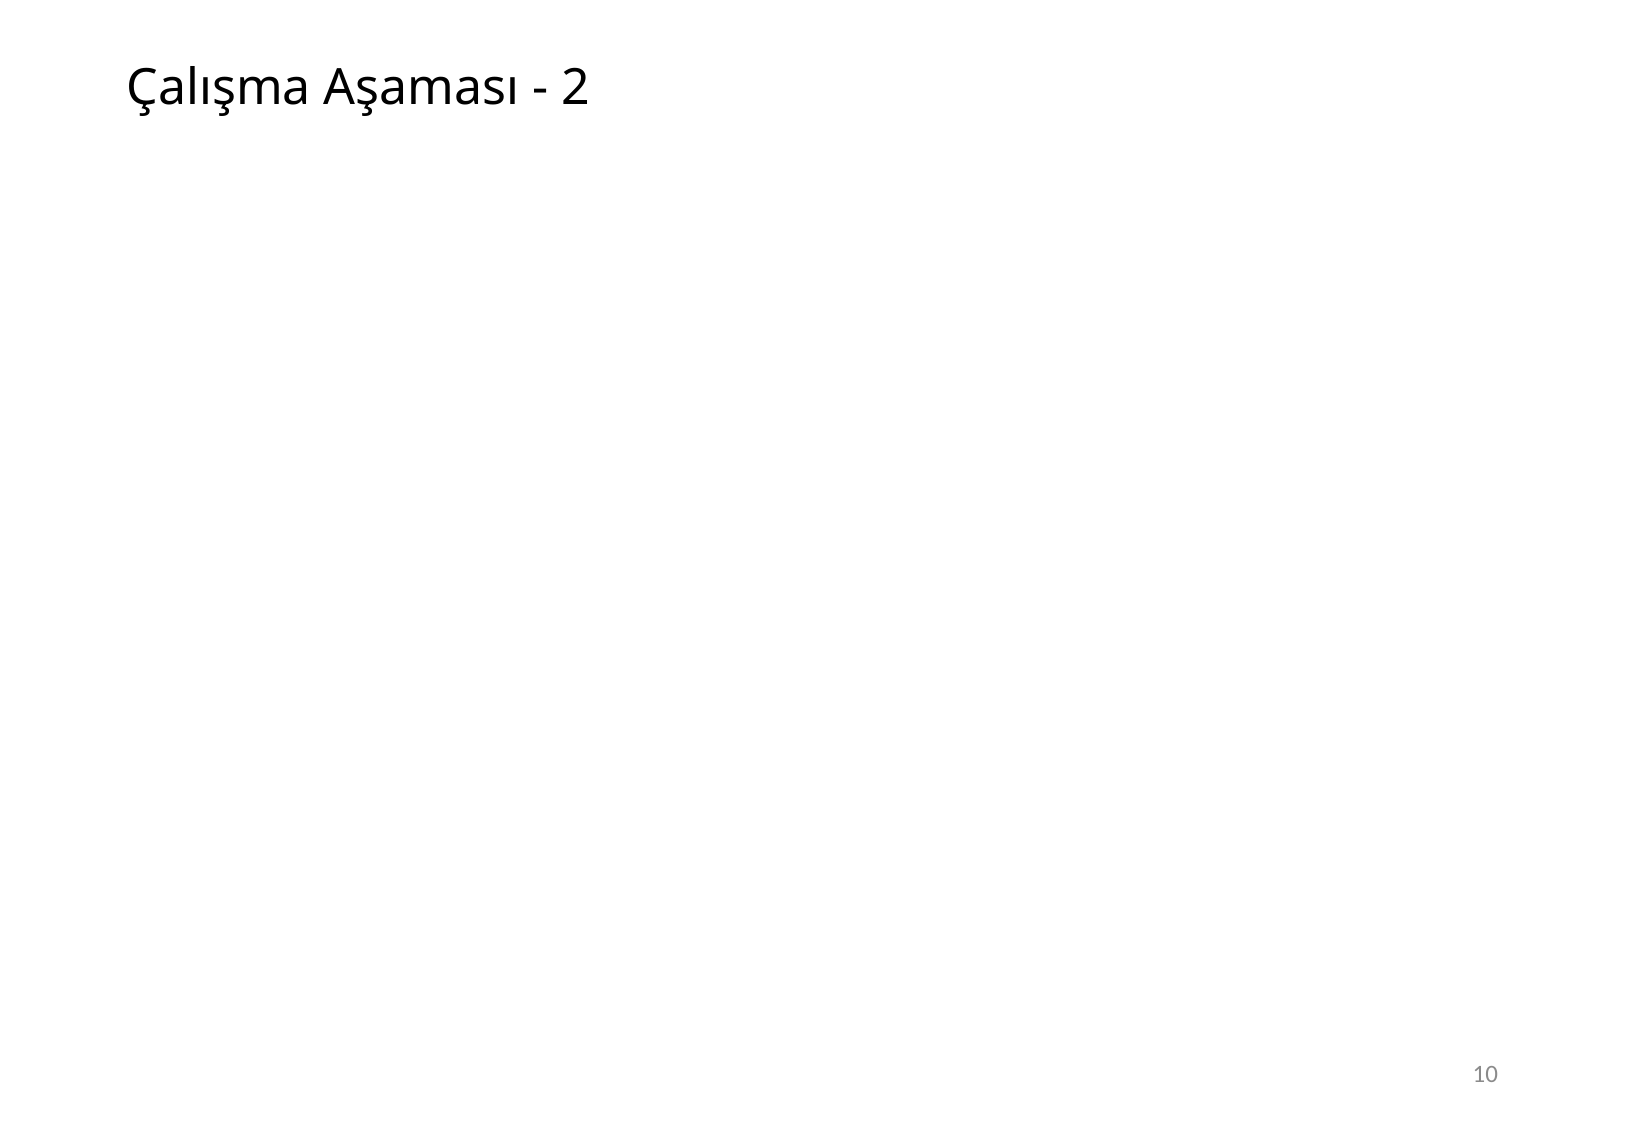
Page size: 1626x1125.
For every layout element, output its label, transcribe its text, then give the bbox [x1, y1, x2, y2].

title Çalışma Aşaması - 2 [111, 22, 1514, 154]
slide_number 10 [1147, 1042, 1514, 1103]
